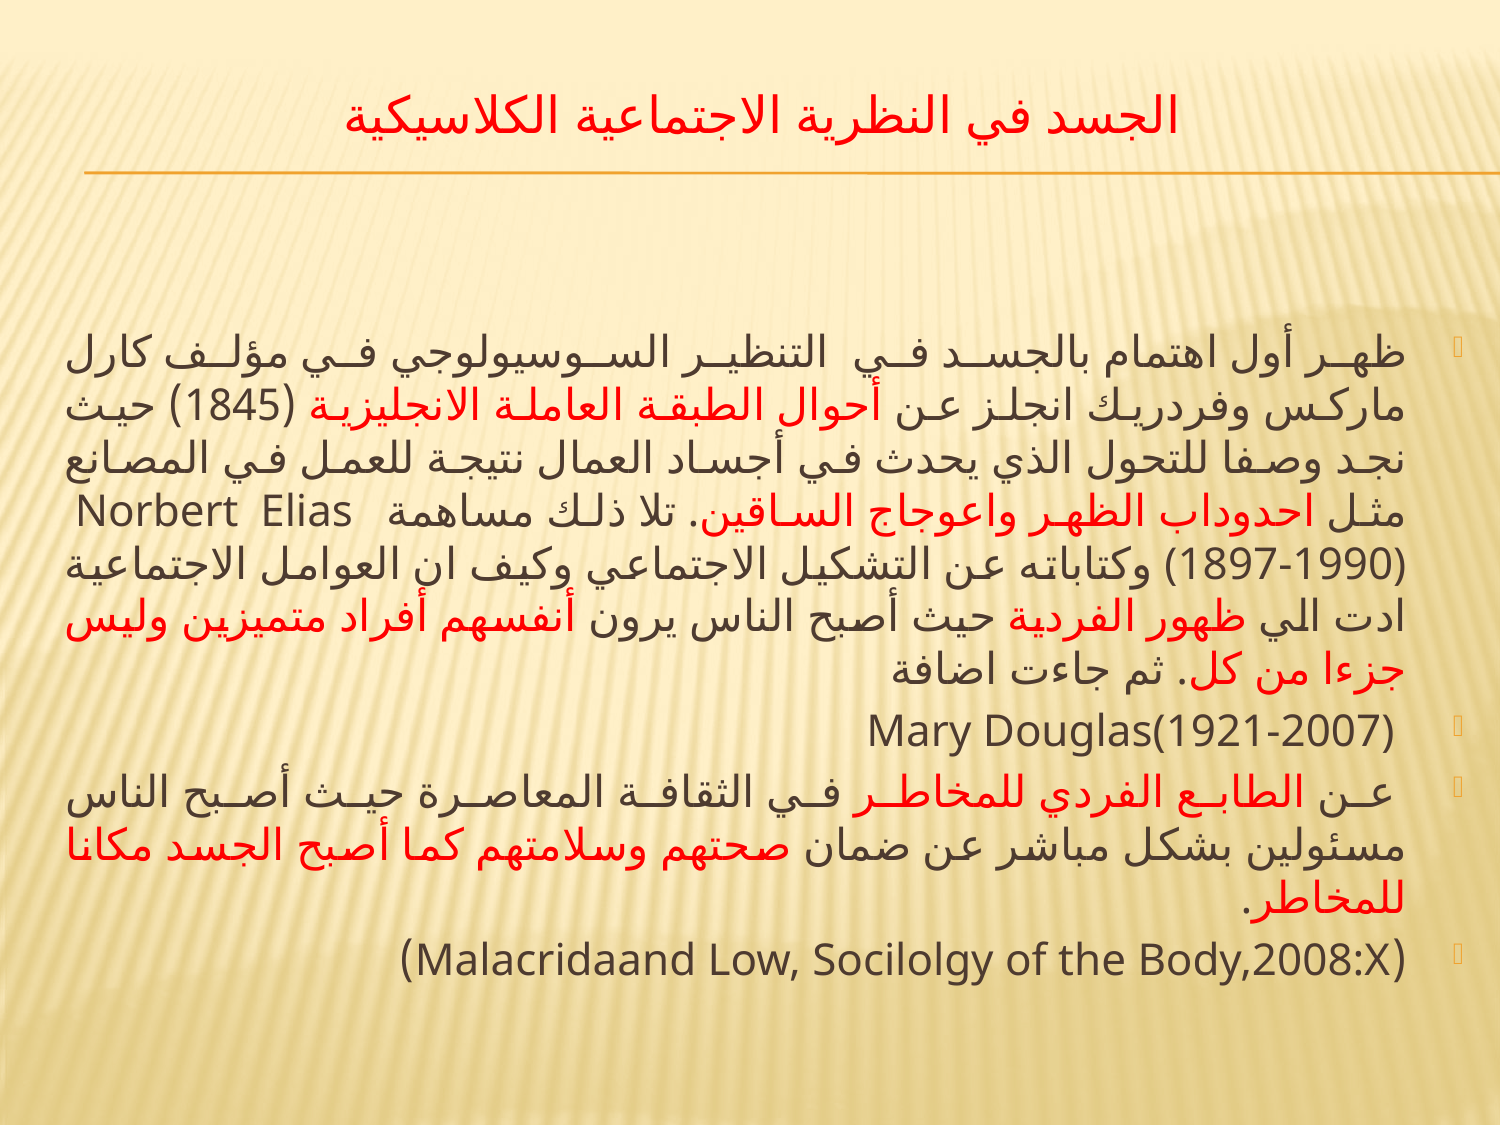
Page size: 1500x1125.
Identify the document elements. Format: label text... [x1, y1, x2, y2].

list ظهر أول اهتمام بالجسد في التنظير السوسيولوجي في مؤلف كارل ماركس وفردريك انجلز عن أحوال الطبقة العاملة الانجليزية (1845) حيث نجد وصفا للتحول الذي يحدث في أجساد العمال نتيجة للعمل في المصانع مثل احدوداب الظهر واعوجاج الساقين. تلا ذلك مساهمة Norbert Elias (1897-1990) وكتاباته عن التشكيل الاجتماعي وكيف ان العوامل الاجتماعية ادت الي ظهور الفردية حيث أصبح الناس يرون أنفسهم أفراد متميزين وليس جزءا من كل. ثم جاءت اضافة Mary Douglas(1921-2007) عن الطابع الفردي للمخاطر في الثقافة المعاصرة حيث أصبح الناس مسئولين بشكل مباشر عن ضمان صحتهم وسلامتهم كما أصبح الجسد مكانا للمخاطر. (Malacridaand Low, Socilolgy of the Body,2008:X) [50, 254, 1475, 998]
title الجسد في النظرية الاجتماعية الكلاسيكية [50, 75, 1475, 213]
